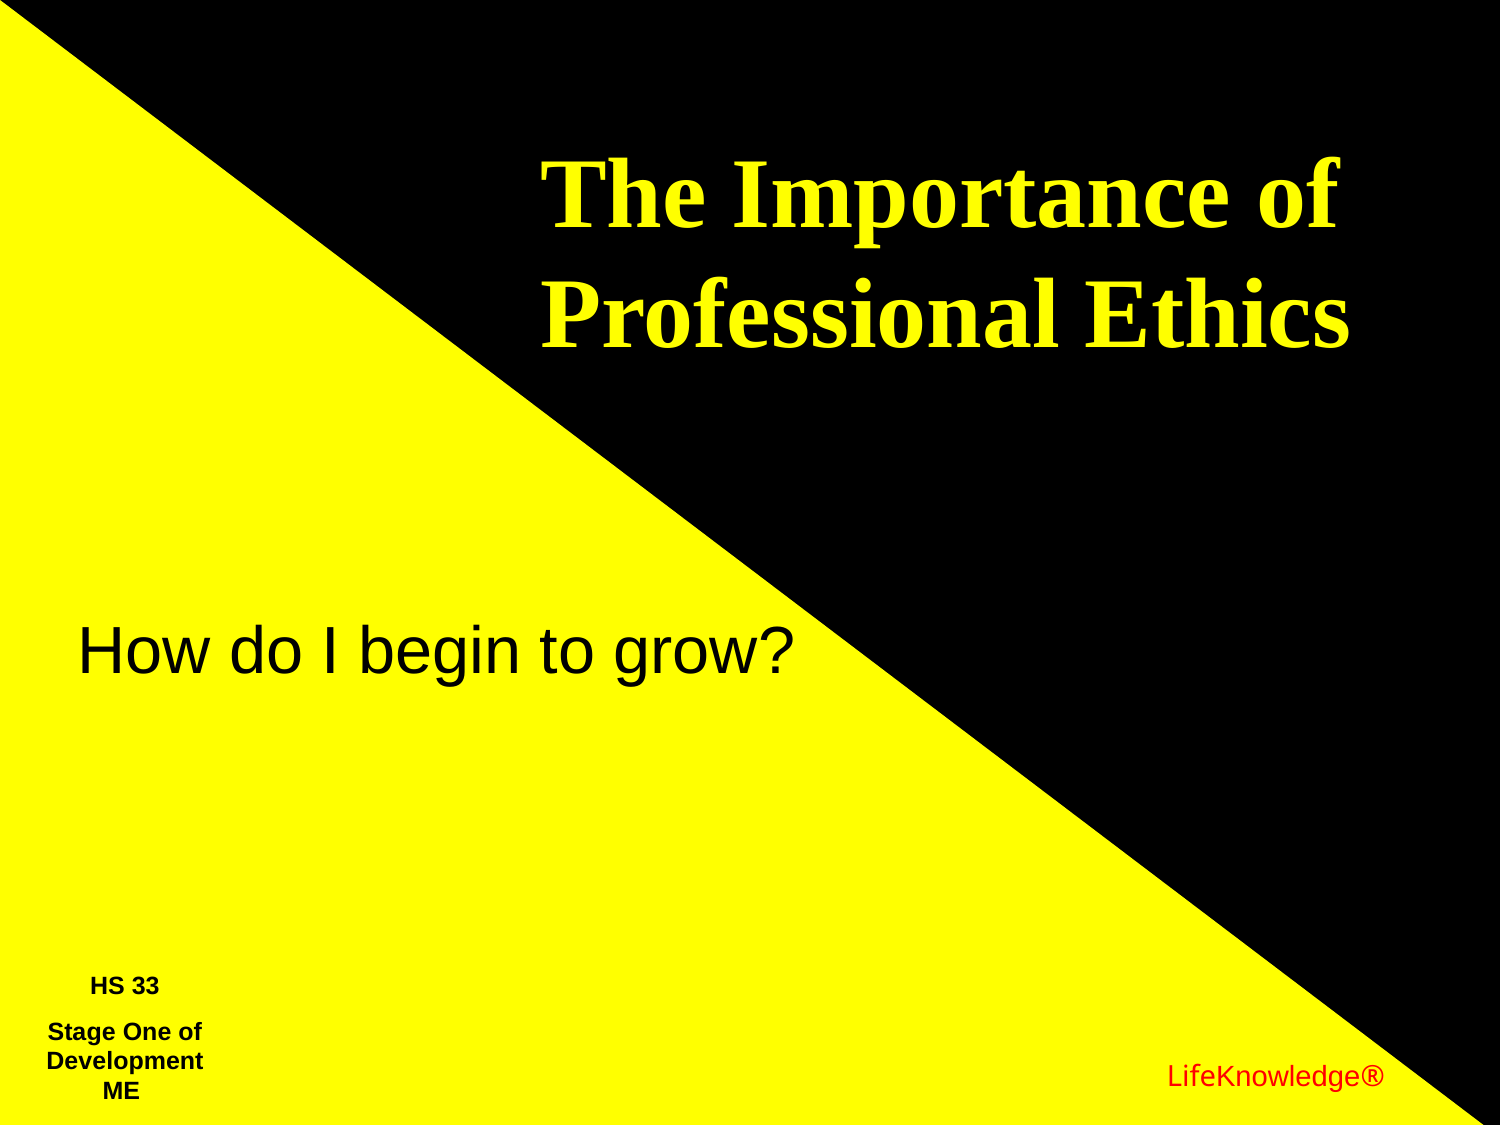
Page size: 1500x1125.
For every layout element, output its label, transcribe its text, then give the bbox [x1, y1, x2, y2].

footer LifeKnowledge® [0, 1024, 1401, 1125]
text_box Stage One of Development ME [24, 1007, 225, 1113]
text_box HS 33 [37, 962, 213, 1008]
subtitle How do I begin to grow? [62, 549, 863, 838]
title The Importance of Professional Ethics [524, 124, 1413, 376]
